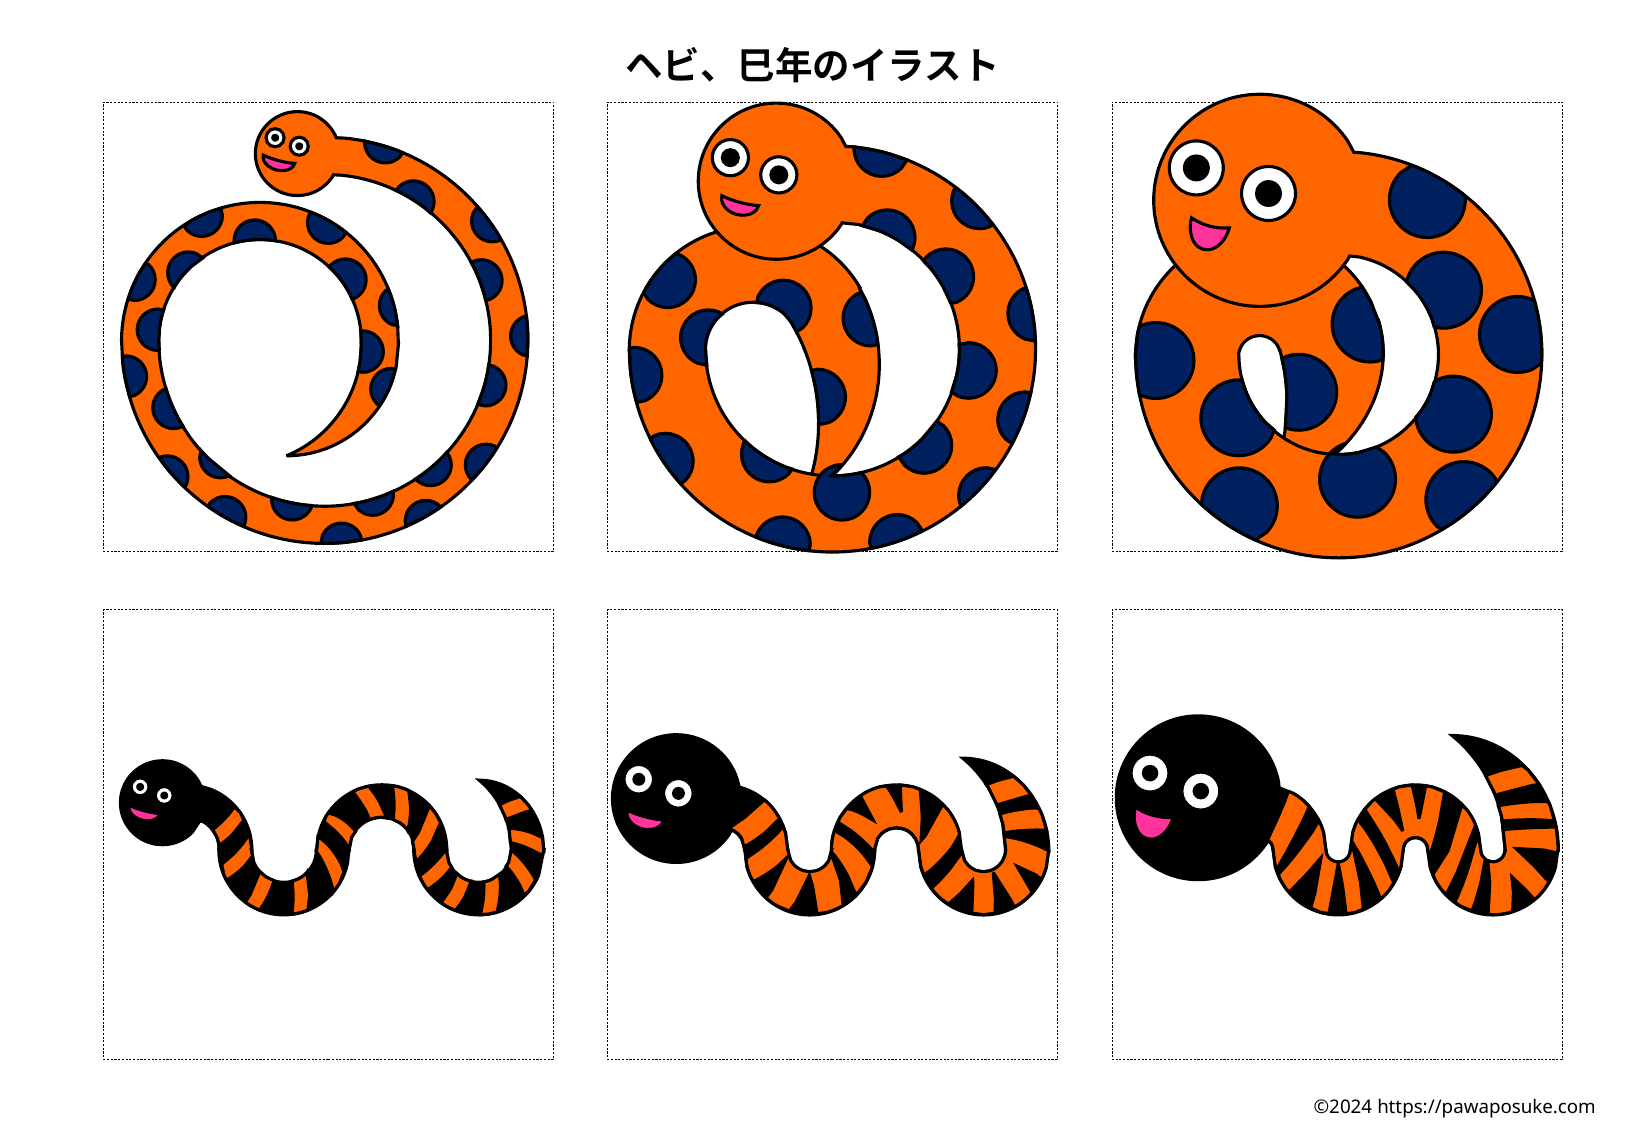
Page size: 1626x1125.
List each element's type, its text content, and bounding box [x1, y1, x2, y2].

text_box ヘビ、巳年のイラスト [610, 34, 1015, 95]
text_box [121, 111, 529, 544]
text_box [120, 760, 545, 916]
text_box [1116, 715, 1559, 916]
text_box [629, 102, 1036, 553]
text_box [1135, 93, 1543, 559]
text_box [612, 734, 1050, 916]
